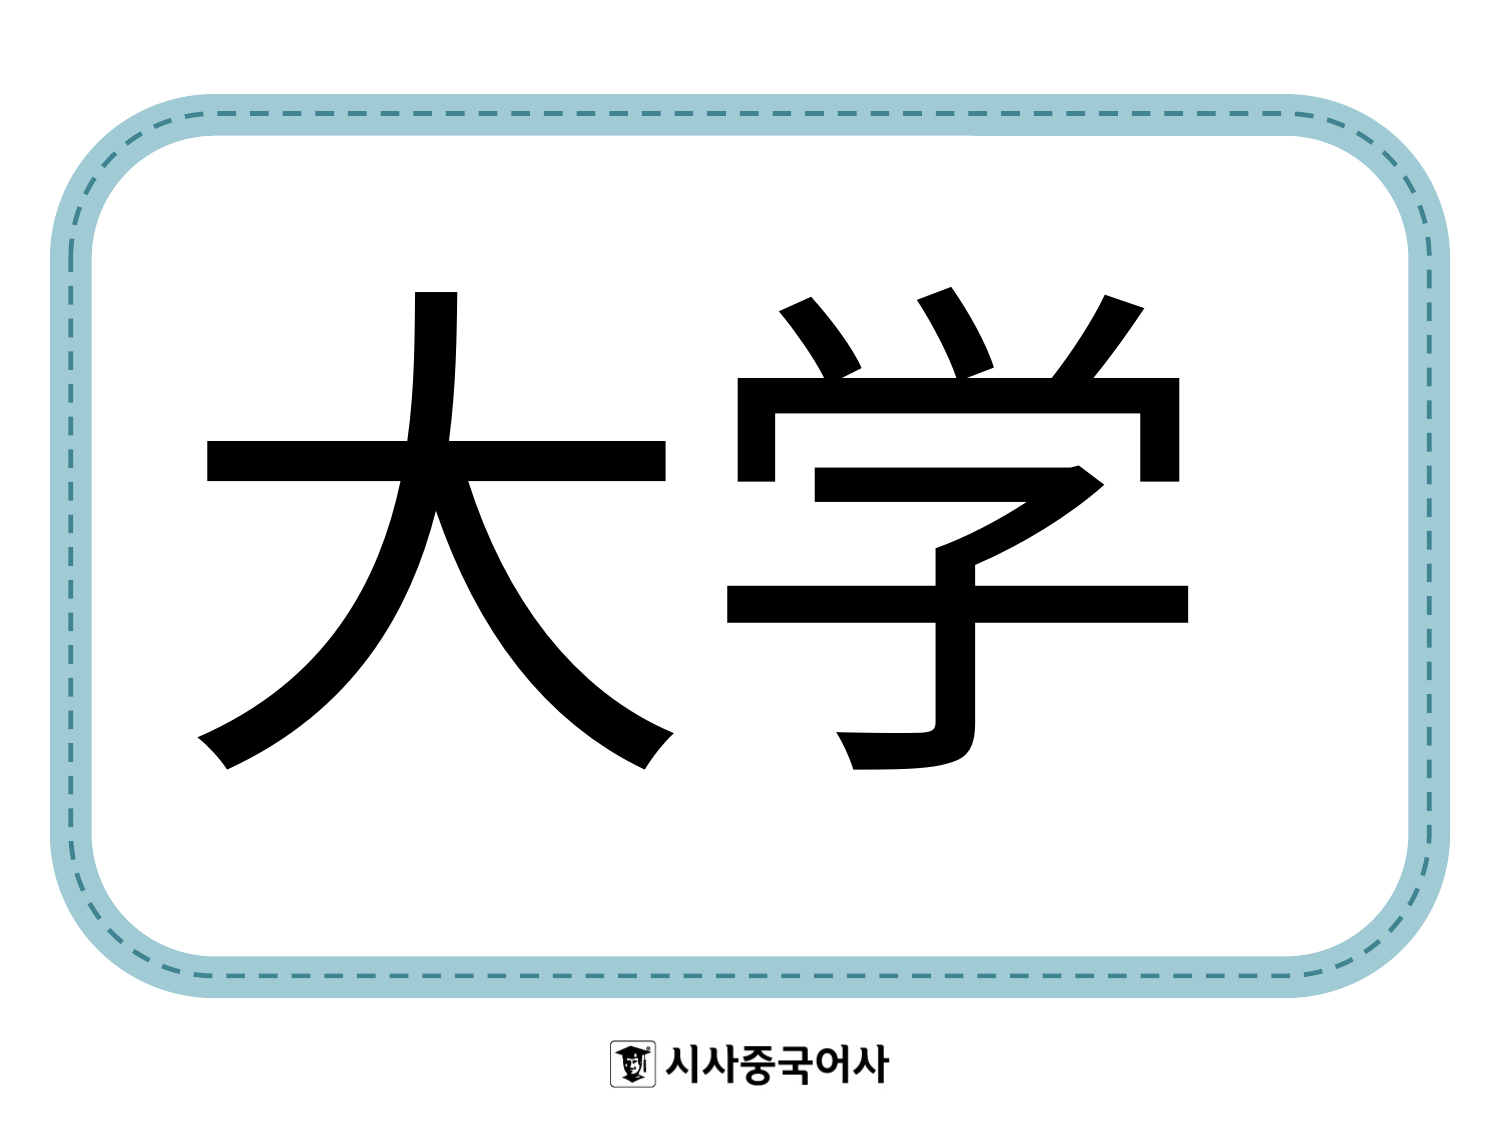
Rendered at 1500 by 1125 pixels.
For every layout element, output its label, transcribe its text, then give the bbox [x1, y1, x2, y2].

picture [602, 1034, 898, 1094]
text_box 大学 [145, 189, 1354, 853]
